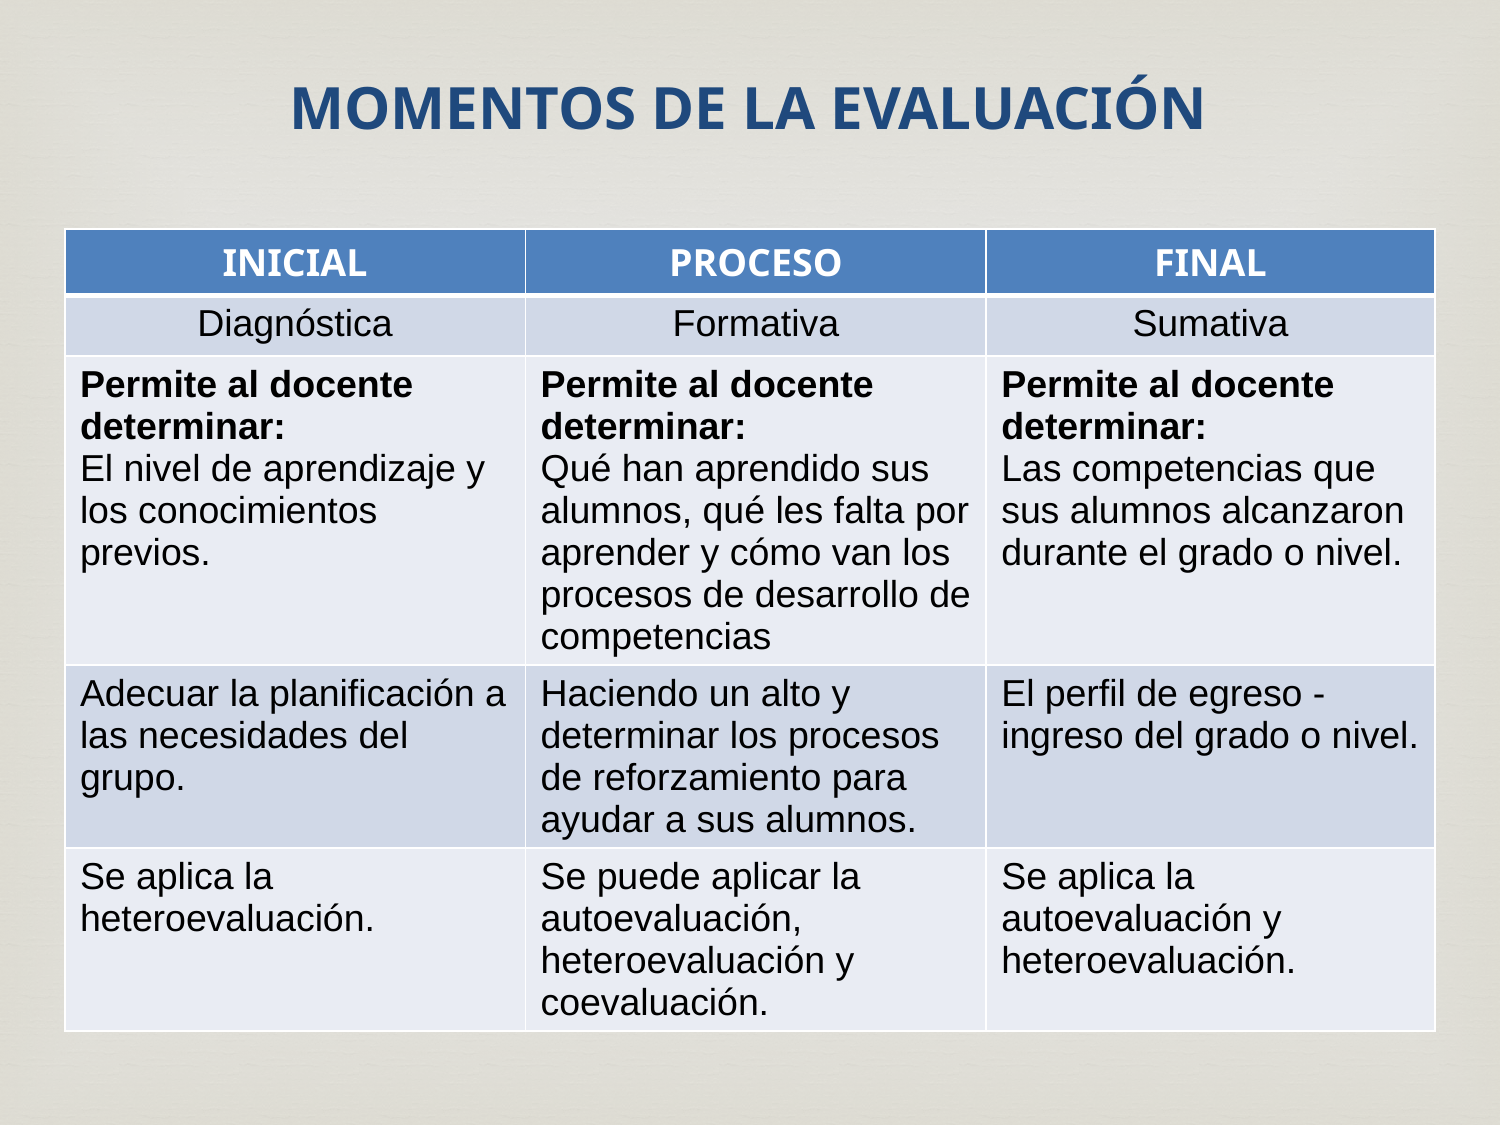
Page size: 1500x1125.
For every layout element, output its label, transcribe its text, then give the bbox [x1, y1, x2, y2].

table_cell Permite al docente determinar: Qué han aprendido sus alumnos, qué les falta por aprender y cómo van los procesos de desarrollo de competencias [526, 357, 985, 664]
table_cell Permite al docente determinar: El nivel de aprendizaje y los conocimientos previos. [66, 357, 525, 664]
table_cell Sumativa [987, 298, 1434, 355]
table_cell El perfil de egreso - ingreso del grado o nivel. [987, 666, 1434, 847]
table_cell Se aplica la heteroevaluación. [66, 849, 525, 1030]
table_cell Adecuar la planificación a las necesidades del grupo. [66, 666, 525, 847]
table_cell Haciendo un alto y determinar los procesos de reforzamiento para ayudar a sus alumnos. [526, 666, 985, 847]
table_header FINAL [987, 230, 1434, 293]
table_cell Se aplica la autoevaluación y heteroevaluación. [987, 849, 1434, 1030]
table_cell Diagnóstica [66, 298, 525, 355]
table_cell Permite al docente determinar: Las competencias que sus alumnos alcanzaron durante el grado o nivel. [987, 357, 1434, 664]
title MOMENTOS DE LA EVALUACIÓN [111, 54, 1386, 149]
table_header INICIAL [66, 230, 525, 293]
table_cell Se puede aplicar la autoevaluación, heteroevaluación y coevaluación. [526, 849, 985, 1030]
table_header PROCESO [526, 230, 985, 293]
table_cell Formativa [526, 298, 985, 355]
